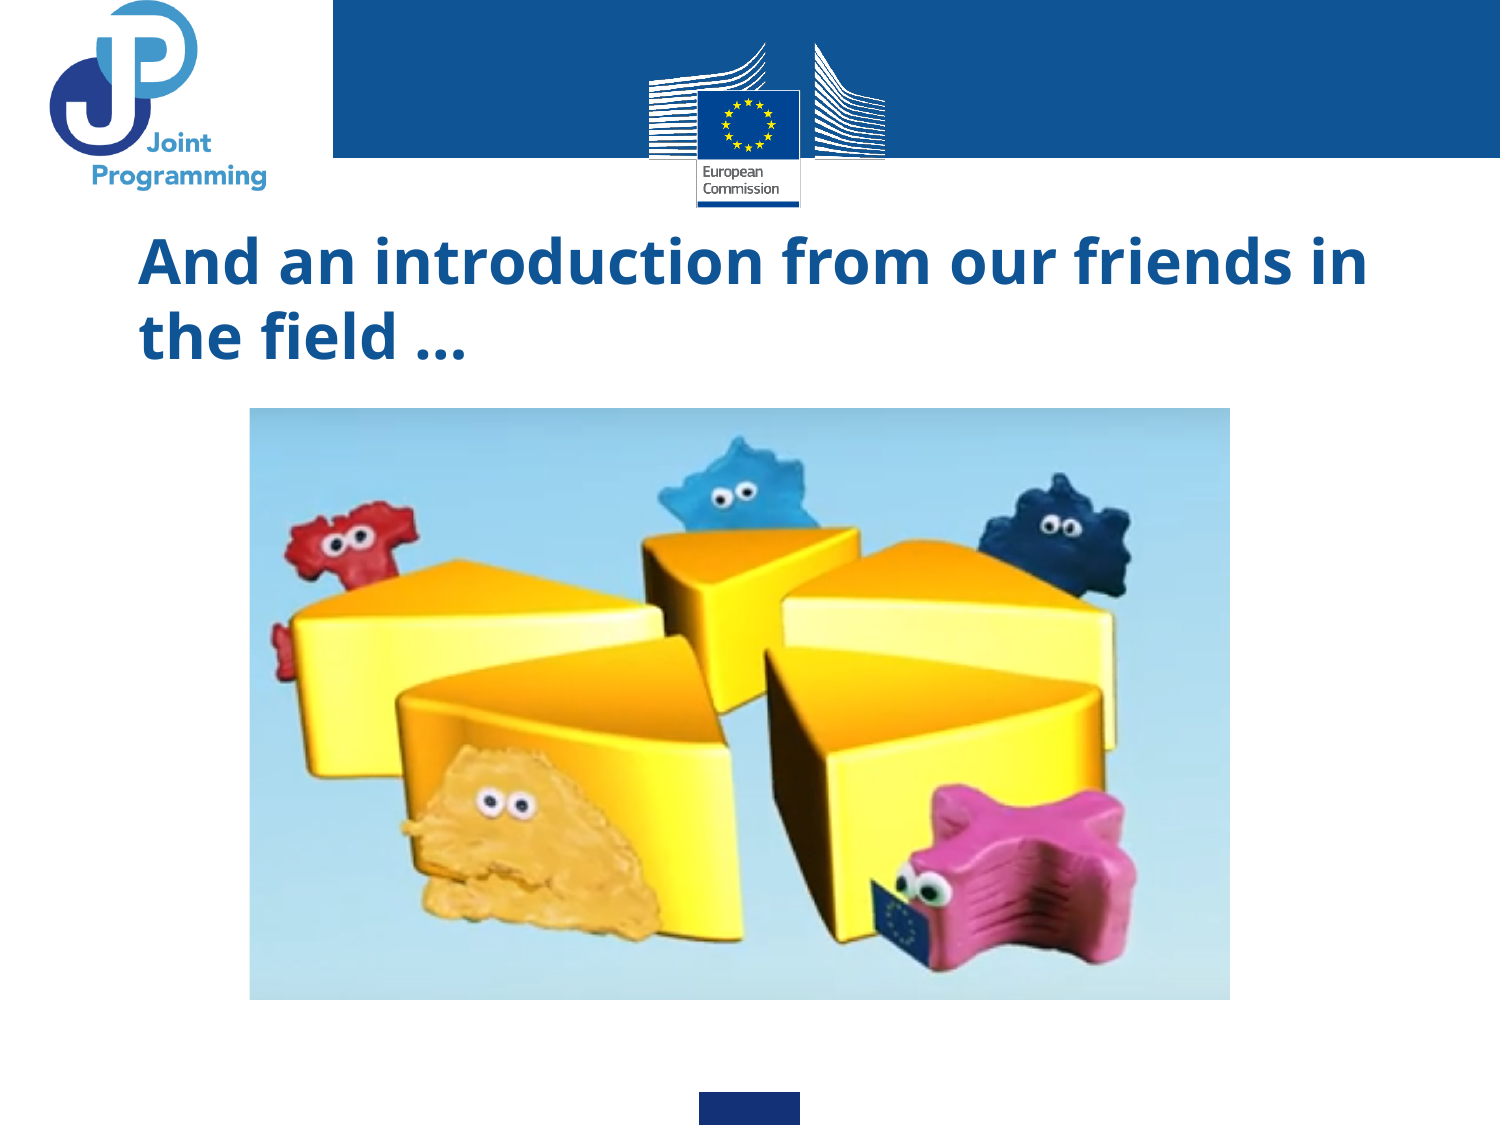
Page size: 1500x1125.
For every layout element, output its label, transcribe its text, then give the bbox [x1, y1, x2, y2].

title And an introduction from our friends in the field … [64, 219, 1415, 374]
picture [649, 42, 885, 208]
picture [249, 408, 1230, 1000]
picture [0, 0, 333, 195]
